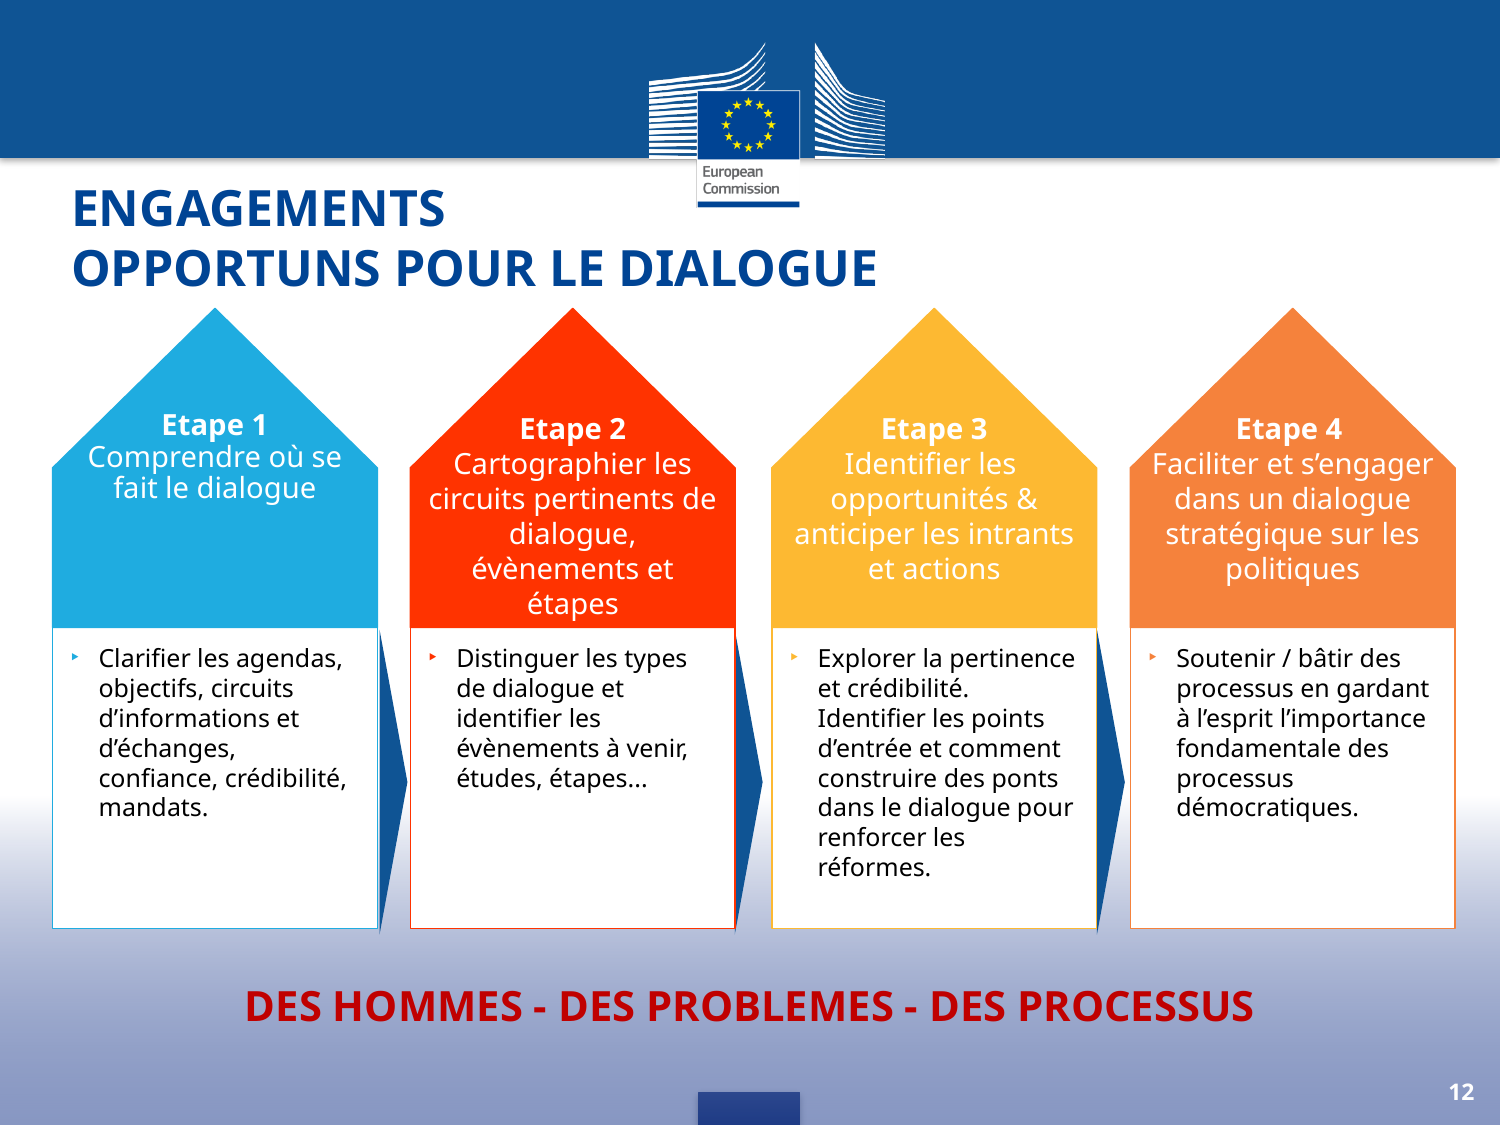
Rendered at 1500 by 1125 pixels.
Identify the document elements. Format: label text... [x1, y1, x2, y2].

text_box [410, 628, 736, 929]
text_box [736, 636, 763, 928]
text_box Distinguer les types de dialogue et identifier les évènements à venir, études, étapes... [413, 634, 733, 842]
text_box Etape 1 Comprendre où se fait le dialogue [52, 402, 378, 581]
text_box [52, 628, 378, 929]
text_box Clarifier les agendas, objectifs, circuits d’informations et d’échanges, confiance, crédibilité, mandats. [55, 634, 375, 830]
text_box des HOMMES - des PROBLEMES - des PROCESSUS [229, 972, 1270, 1037]
text_box [119, 308, 311, 402]
text_box Etape 3 Identifier les opportunités & anticiper les intrants et actions [771, 402, 1097, 581]
text_box [771, 581, 1097, 628]
text_box Explorer la pertinence et crédibilité. Identifier les points d’entrée et comment construire des ponts dans le dialogue pour renforcer les réformes. [774, 634, 1094, 890]
text_box [477, 308, 668, 402]
text_box [410, 581, 736, 628]
text_box Etape 2 Cartographier les circuits pertinents de dialogue, évènements et étapes [410, 402, 736, 581]
text_box [379, 629, 408, 935]
text_box [1096, 629, 1125, 935]
text_box [838, 308, 1030, 402]
picture [649, 42, 885, 172]
text_box [52, 581, 378, 628]
text_box Etape 4 Faciliter et s’engager dans un dialogue stratégique sur les politiques [1130, 402, 1456, 581]
text_box Soutenir / bâtir des processus en gardant à l’esprit l’importance fondamentale des processus démocratiques. [1133, 634, 1453, 830]
text_box [1130, 628, 1456, 929]
text_box [1130, 581, 1456, 628]
text_box [771, 628, 1097, 929]
text_box [0, 796, 1500, 1125]
text_box [1197, 308, 1388, 402]
slide_number 12 [1139, 1070, 1491, 1125]
title Engagements opportuns pour le dialogue [55, 172, 1445, 300]
